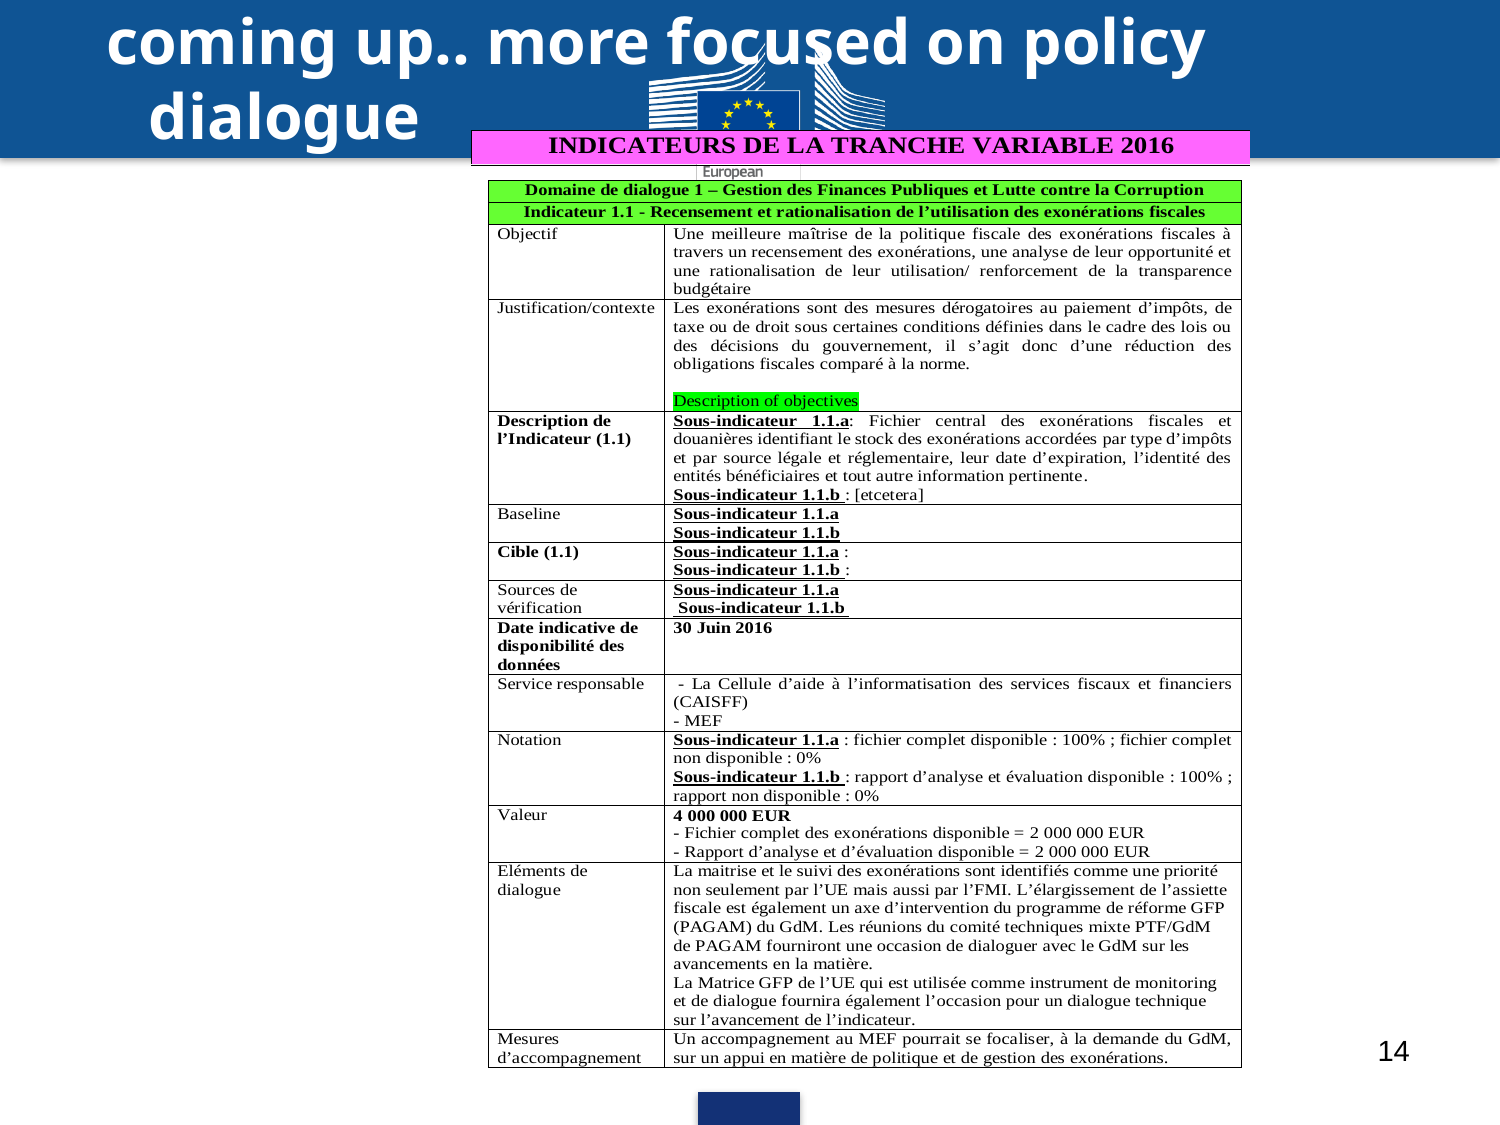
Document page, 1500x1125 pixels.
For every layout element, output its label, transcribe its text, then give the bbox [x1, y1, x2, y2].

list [470, 129, 1251, 1107]
title coming up.. more focused on policy dialogue [75, 0, 1425, 154]
slide_number 14 [1254, 1024, 1425, 1103]
